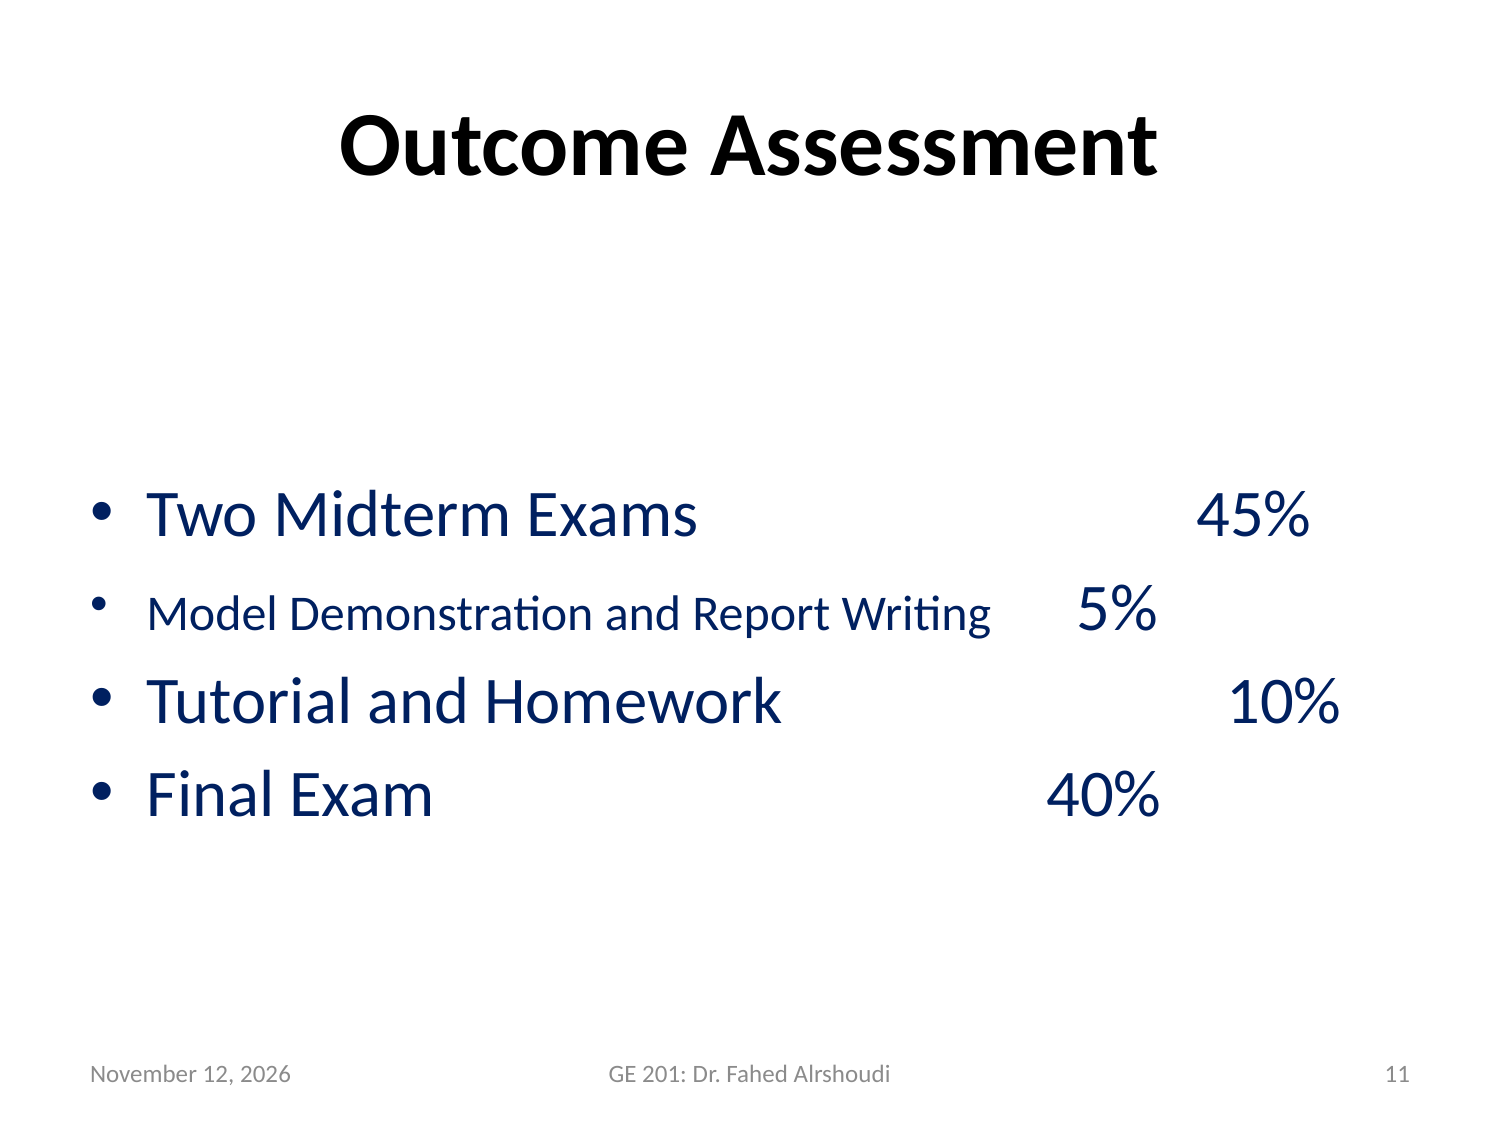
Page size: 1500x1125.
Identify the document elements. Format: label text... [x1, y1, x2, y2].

title Outcome Assessment [75, 45, 1425, 233]
list Two Midterm Exams 45% Model Demonstration and Report Writing 5% Tutorial and Homework 10% Final Exam 40% [75, 462, 1425, 888]
footer GE 201: Dr. Fahed Alrshoudi [512, 1042, 988, 1103]
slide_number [75, 1042, 425, 1103]
slide_number 11 [1074, 1042, 1425, 1103]
